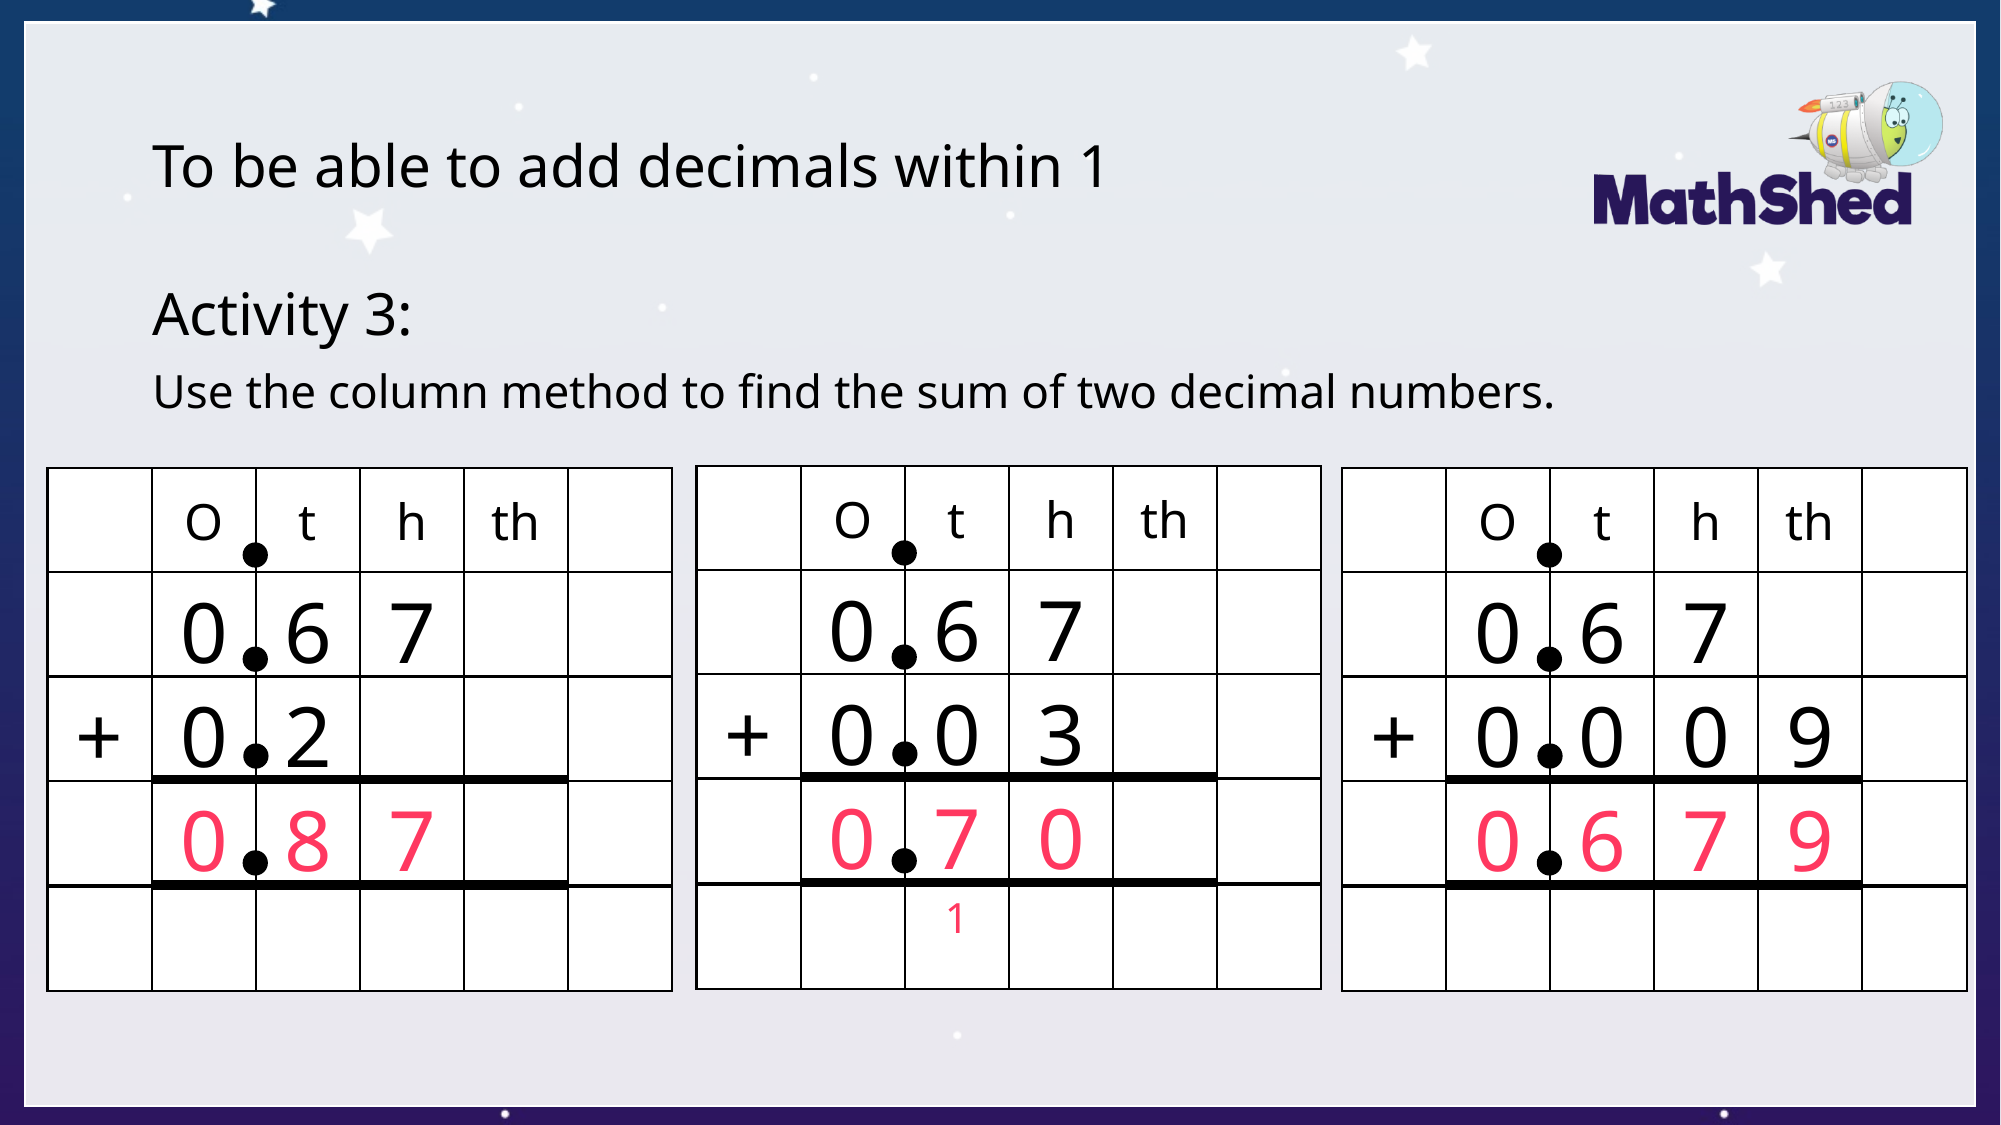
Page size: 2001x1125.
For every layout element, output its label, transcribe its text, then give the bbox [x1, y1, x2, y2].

text_box 0 [151, 780, 255, 880]
text_box [892, 741, 918, 767]
text_box [46, 571, 151, 675]
text_box 3 [1008, 673, 1112, 772]
text_box [567, 467, 673, 571]
text_box 0 [1653, 675, 1757, 775]
text_box [243, 743, 269, 769]
text_box [463, 784, 567, 880]
text_box [695, 465, 800, 569]
text_box [1537, 743, 1563, 769]
text_box 0 [1445, 780, 1549, 880]
text_box [1341, 780, 1445, 886]
text_box h [1653, 467, 1757, 571]
text_box [1536, 646, 1563, 672]
text_box [567, 571, 673, 675]
text_box [1757, 890, 1861, 992]
text_box t [1549, 467, 1653, 571]
text_box 6 [255, 571, 359, 675]
text_box [1341, 467, 1445, 571]
text_box h [359, 467, 463, 571]
text_box [1216, 673, 1322, 778]
text_box [1861, 886, 1968, 992]
text_box [1549, 890, 1653, 992]
text_box 7 [1008, 569, 1112, 673]
text_box [567, 675, 673, 780]
text_box 2 [255, 675, 359, 775]
text_box [1536, 850, 1563, 876]
text_box [695, 884, 800, 990]
text_box [1216, 465, 1322, 569]
text_box [46, 886, 151, 992]
text_box th [1757, 467, 1861, 571]
text_box [1008, 887, 1112, 990]
text_box [46, 780, 151, 886]
text_box 8 [255, 784, 359, 880]
text_box [695, 778, 800, 884]
text_box [463, 890, 567, 992]
text_box 6 [1549, 571, 1653, 675]
text_box 1 [904, 887, 1008, 990]
text_box [463, 675, 567, 775]
text_box [1861, 571, 1968, 675]
text_box O [151, 467, 255, 571]
text_box [1757, 571, 1861, 675]
text_box [1653, 890, 1757, 992]
text_box [695, 569, 800, 673]
text_box [1216, 569, 1322, 673]
text_box [151, 886, 255, 992]
text_box 0 [1445, 675, 1549, 775]
text_box 0 [1549, 675, 1653, 775]
text_box [1536, 542, 1563, 568]
text_box [463, 571, 567, 675]
text_box O [1445, 467, 1549, 571]
text_box t [255, 467, 359, 571]
text_box 0 [904, 673, 1008, 772]
text_box [242, 646, 268, 672]
text_box 0 [151, 571, 255, 675]
text_box 7 [359, 784, 463, 880]
text_box [1112, 569, 1216, 673]
text_box [1216, 778, 1322, 884]
text_box 0 [1445, 571, 1549, 675]
text_box [1861, 780, 1968, 886]
text_box [891, 848, 917, 874]
picture [0, 0, 2001, 1125]
text_box [46, 467, 151, 571]
text_box [242, 542, 268, 568]
text_box [567, 886, 673, 992]
text_box + [1341, 675, 1445, 780]
text_box h [1008, 465, 1112, 569]
text_box [1341, 571, 1445, 675]
text_box [242, 850, 268, 876]
text_box 7 [359, 571, 463, 675]
text_box [891, 540, 917, 566]
text_box [1112, 782, 1216, 878]
text_box [255, 890, 359, 992]
text_box t [904, 465, 1008, 569]
text_box 6 [1549, 784, 1653, 880]
text_box 7 [1653, 571, 1757, 675]
text_box [1341, 886, 1445, 992]
text_box 9 [1757, 675, 1861, 775]
text_box [359, 890, 463, 992]
text_box 6 [904, 569, 1008, 673]
list Activity 3: Use the column method to find the sum of two decimal numbers. [137, 277, 1863, 992]
title To be able to add decimals within 1 [137, 59, 1578, 277]
text_box [800, 884, 904, 990]
text_box [1216, 884, 1322, 990]
text_box O [800, 465, 904, 569]
text_box + [695, 673, 800, 778]
text_box [891, 644, 917, 670]
text_box 0 [800, 673, 904, 772]
text_box 7 [904, 782, 1008, 878]
text_box th [1112, 465, 1216, 569]
text_box 0 [800, 569, 904, 673]
text_box 0 [151, 675, 255, 775]
text_box [1445, 886, 1549, 992]
text_box 0 [800, 778, 904, 878]
text_box th [463, 467, 567, 571]
text_box + [46, 675, 151, 780]
text_box 0 [1008, 782, 1112, 878]
text_box [1112, 673, 1216, 772]
text_box 7 [1653, 784, 1757, 880]
text_box 9 [1757, 784, 1861, 880]
text_box [1112, 887, 1216, 990]
text_box [359, 675, 463, 775]
text_box [1861, 675, 1968, 780]
text_box [567, 780, 673, 886]
text_box [1861, 467, 1968, 571]
